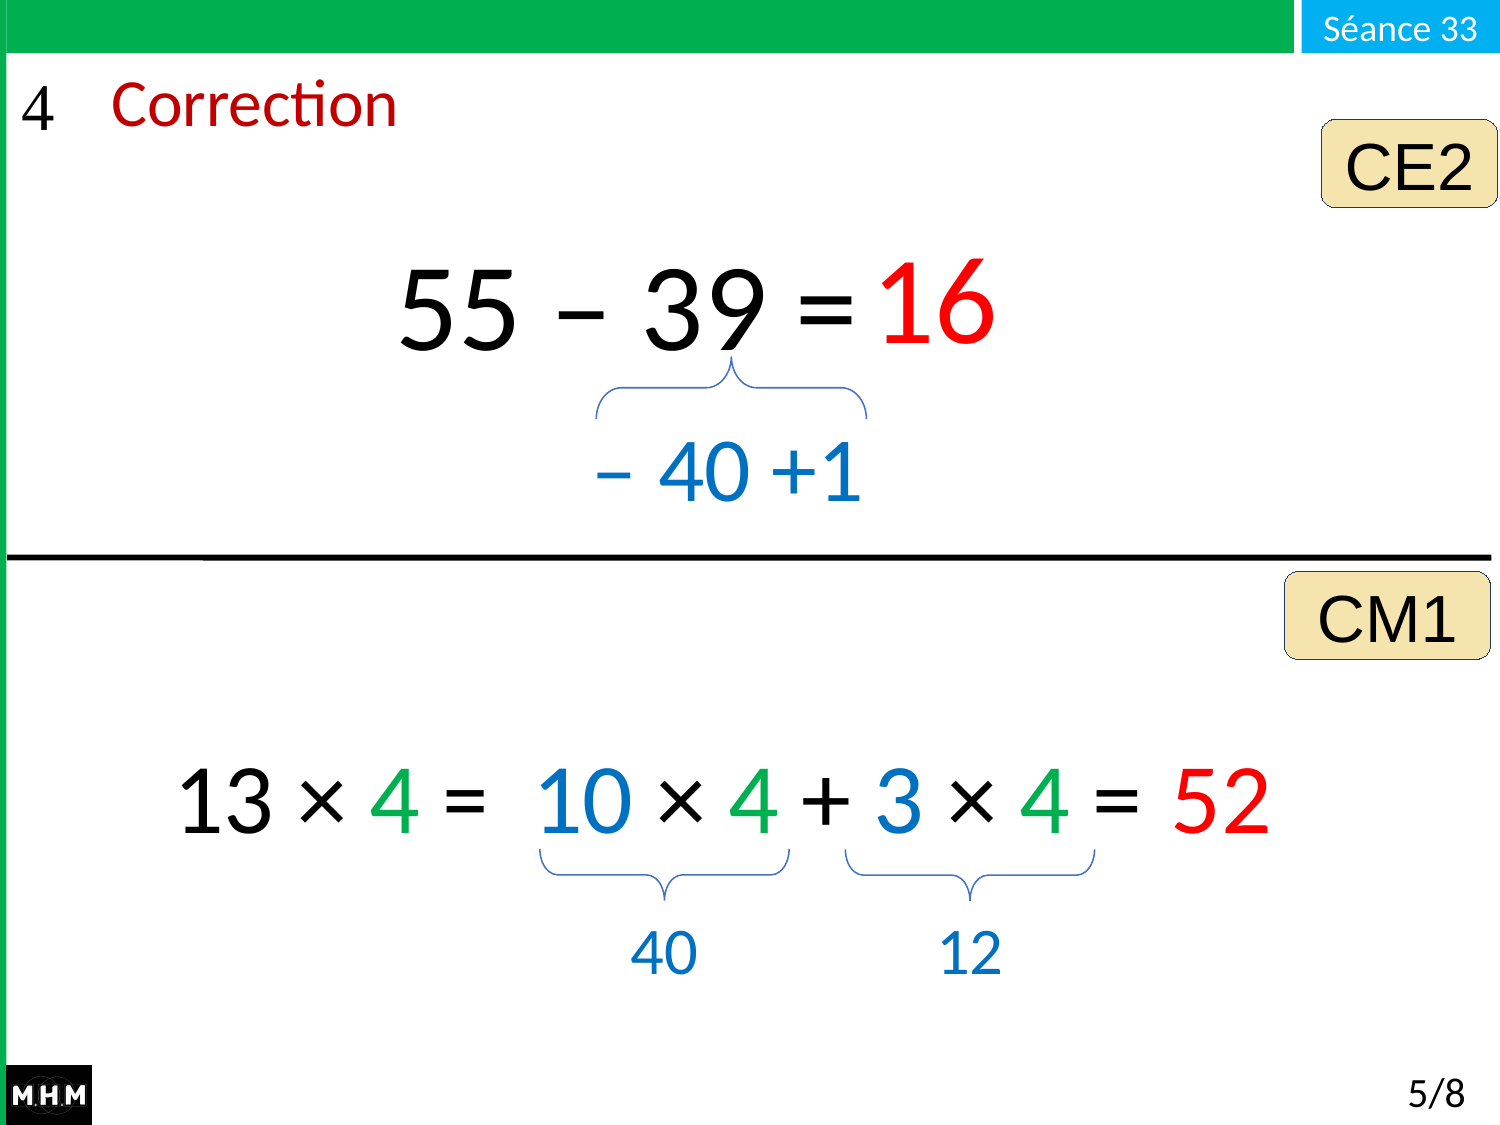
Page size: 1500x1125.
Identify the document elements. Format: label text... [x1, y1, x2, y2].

text_box CE2 [1321, 119, 1498, 208]
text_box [845, 849, 1095, 996]
text_box 16 [851, 211, 1018, 377]
picture [6, 1065, 92, 1125]
text_box 10 × 4 + 3 × 4 = … [483, 726, 1150, 862]
text_box [595, 356, 868, 420]
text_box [539, 848, 790, 996]
text_box Correction [96, 60, 440, 150]
text_box 55 – 39 = [381, 218, 895, 384]
text_box – 40 +1 [576, 402, 888, 528]
text_box 13 × 4 = … [93, 726, 483, 862]
list 5/8 [1373, 1064, 1500, 1125]
text_box CM1 [1284, 571, 1491, 660]
text_box 52 [1150, 726, 1293, 862]
